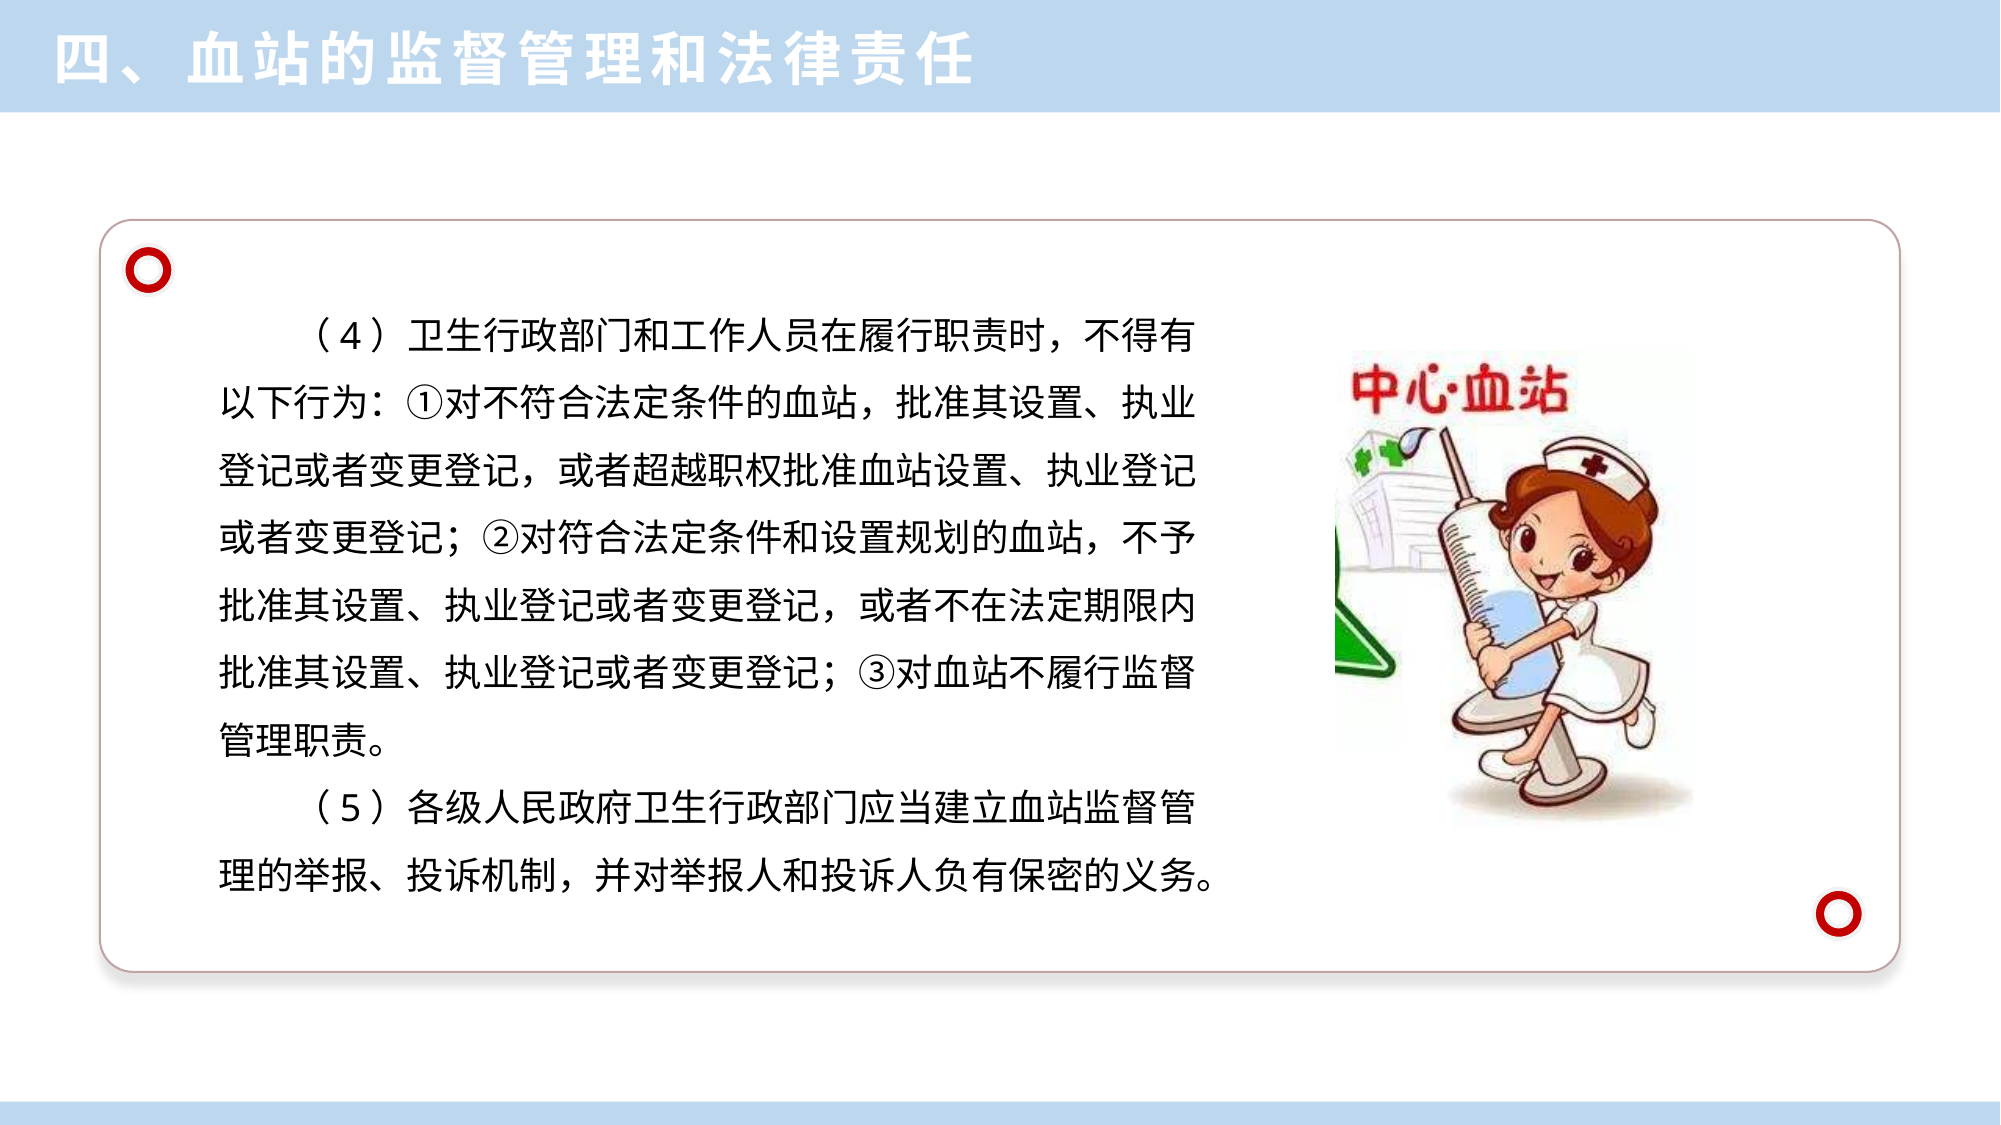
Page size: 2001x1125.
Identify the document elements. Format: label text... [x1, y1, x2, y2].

text_box 四、血站的监督管理和法律责任 [41, 16, 987, 98]
picture [1335, 315, 1814, 836]
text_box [99, 219, 1900, 972]
